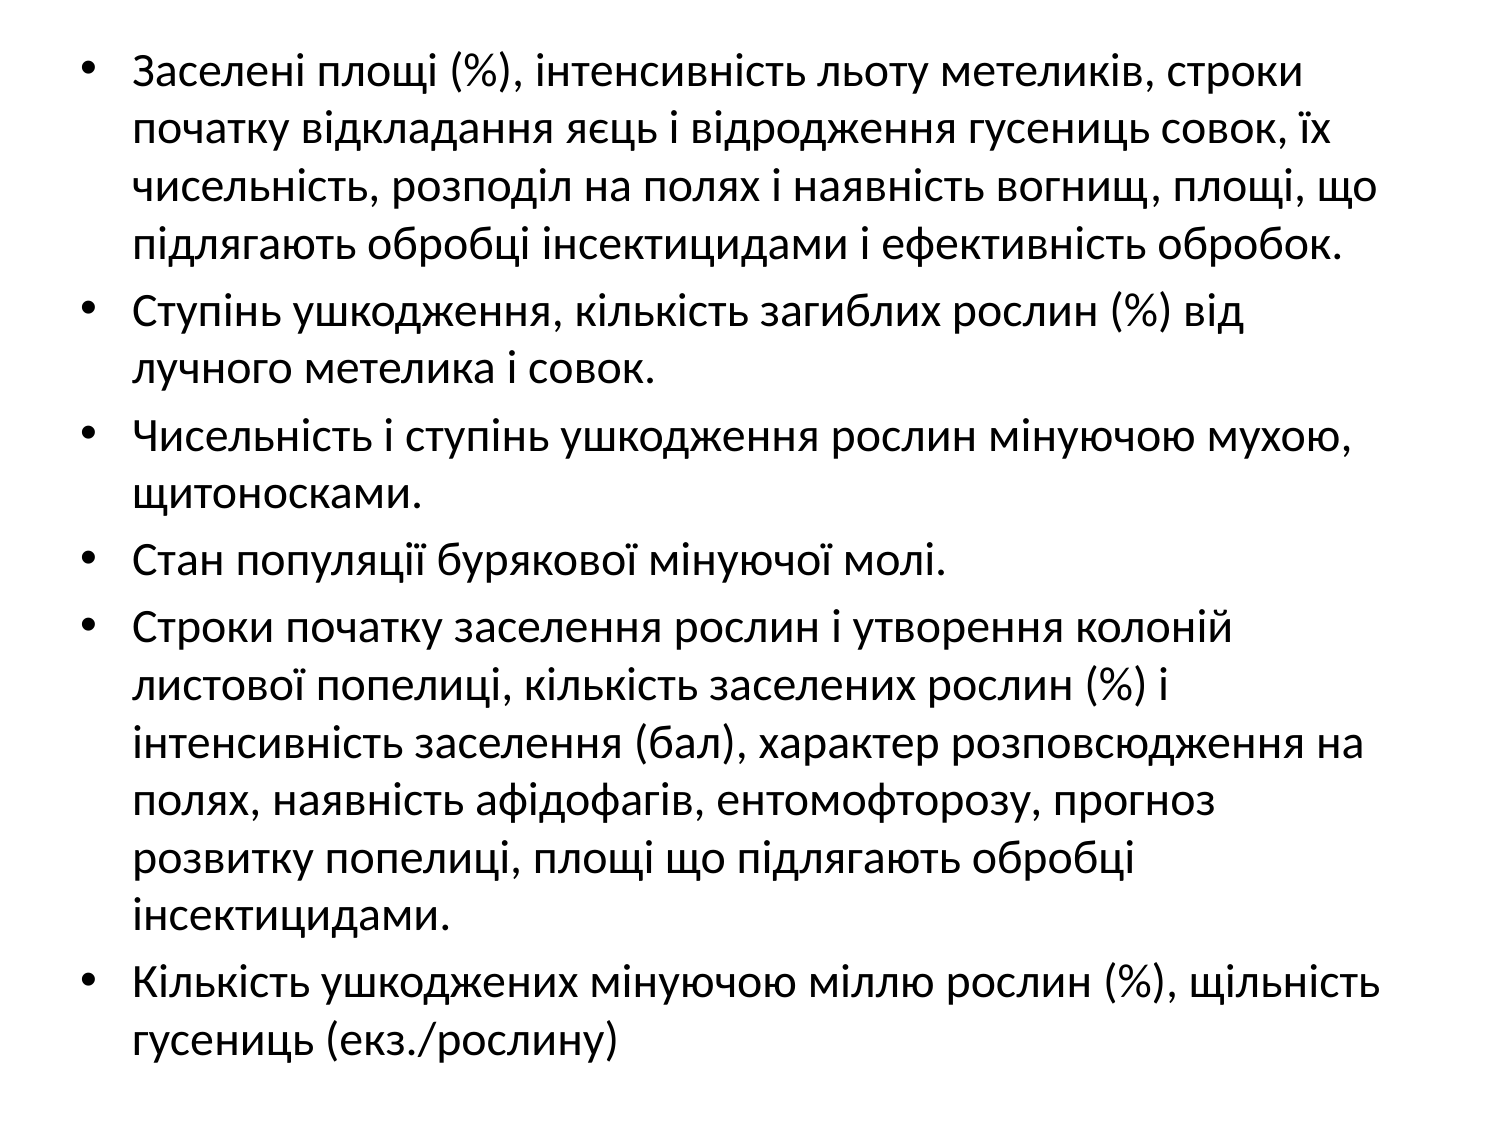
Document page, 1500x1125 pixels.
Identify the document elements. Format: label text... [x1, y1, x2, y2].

list Заселені площі (%), інтенсивність льоту метеликів, строки початку відкладання яєць і відродження гусениць совок, їх чисельність, розподіл на полях і наявність вогнищ, площі, що підлягають обробці інсектицидами і ефективність обробок. Ступінь ушкодження, кількість загиблих рослин (%) від лучного метелика і совок. Чисельність і ступінь ушкодження рослин мінуючою мухою, щитоносками. Стан популяції бурякової мінуючої молі. Строки початку заселення рослин і утворення колоній листової попелиці, кількість заселених рослин (%) і інтенсивність заселення (бал), характер розповсюдження на полях, наявність афідофагів, ентомофторозу, прогноз розвитку попелиці, площі що підлягають обробці інсектицидами. Кількість ушкоджених мінуючою міллю рослин (%), щільність гусениць (екз./рослину) [64, 30, 1415, 1083]
